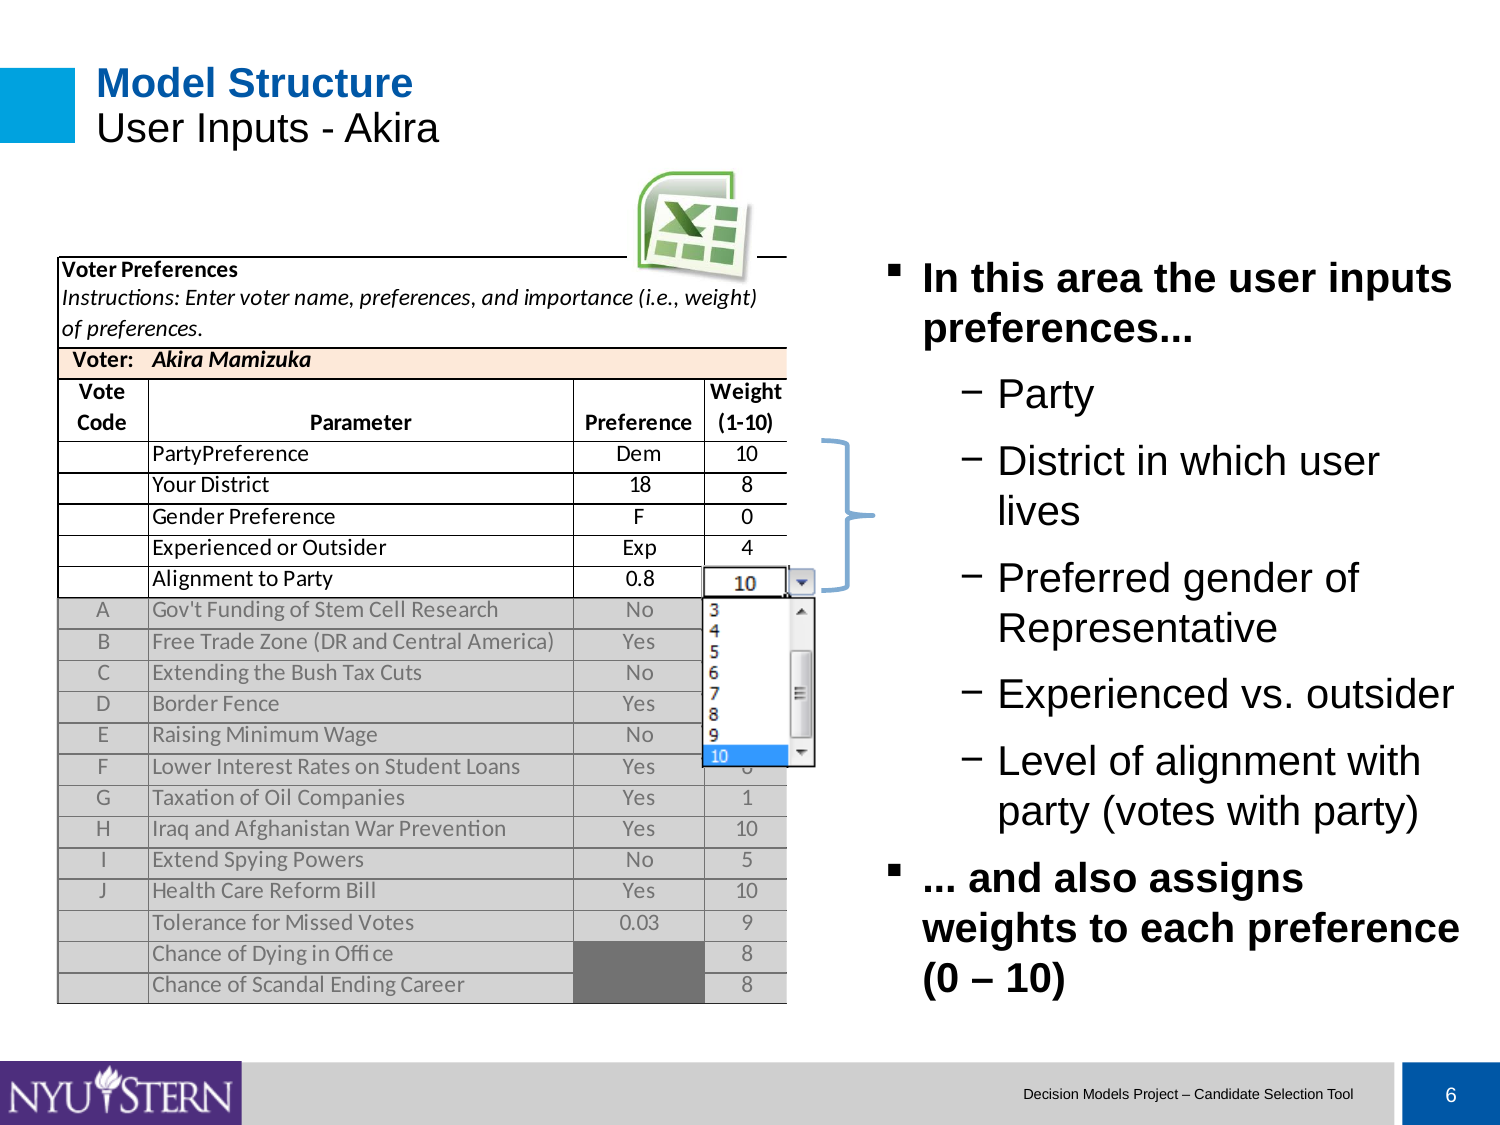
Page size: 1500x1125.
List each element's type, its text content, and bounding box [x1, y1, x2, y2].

text_box [821, 440, 874, 591]
picture [0, 1061, 242, 1125]
title Model Structure User Inputs - Akira [95, 60, 1261, 162]
picture [56, 156, 818, 1006]
text_box In this area the user inputs preferences... Party District in which user lives Preferred gender of Representative Experienced vs. outsider Level of alignment with party (votes with party) ... and also assigns weights to each preference (0 – 10) [862, 250, 1463, 1001]
